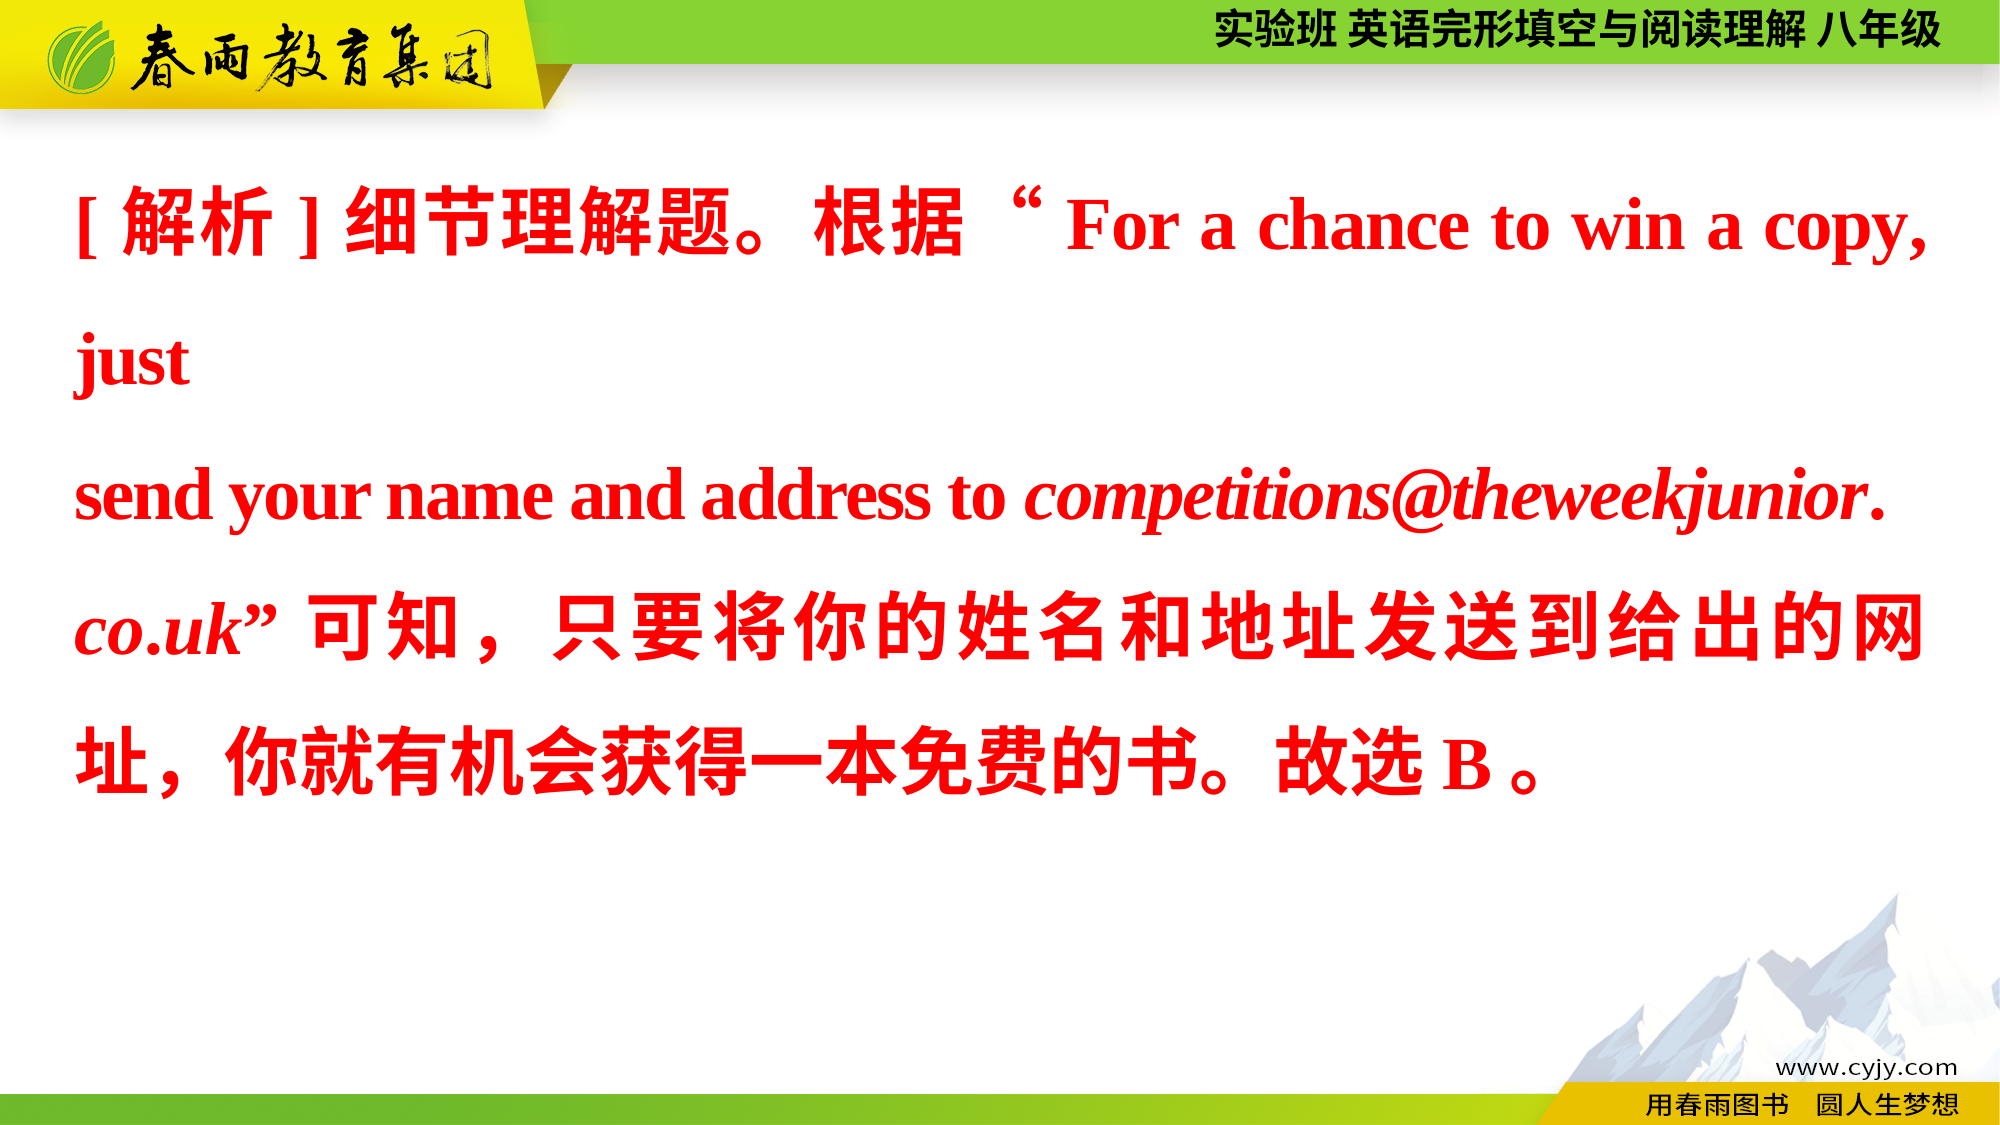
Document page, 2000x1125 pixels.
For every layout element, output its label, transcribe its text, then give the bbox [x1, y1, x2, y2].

list [解析]细节理解题。根据“For a chance to win a copy, just send your name and address to competitions@theweekjunior. co.uk”可知，只要将你的姓名和地址发送到给出的网址，你就有机会获得一本免费的书。故选B。 [59, 122, 1944, 683]
picture [0, 0, 2000, 1125]
